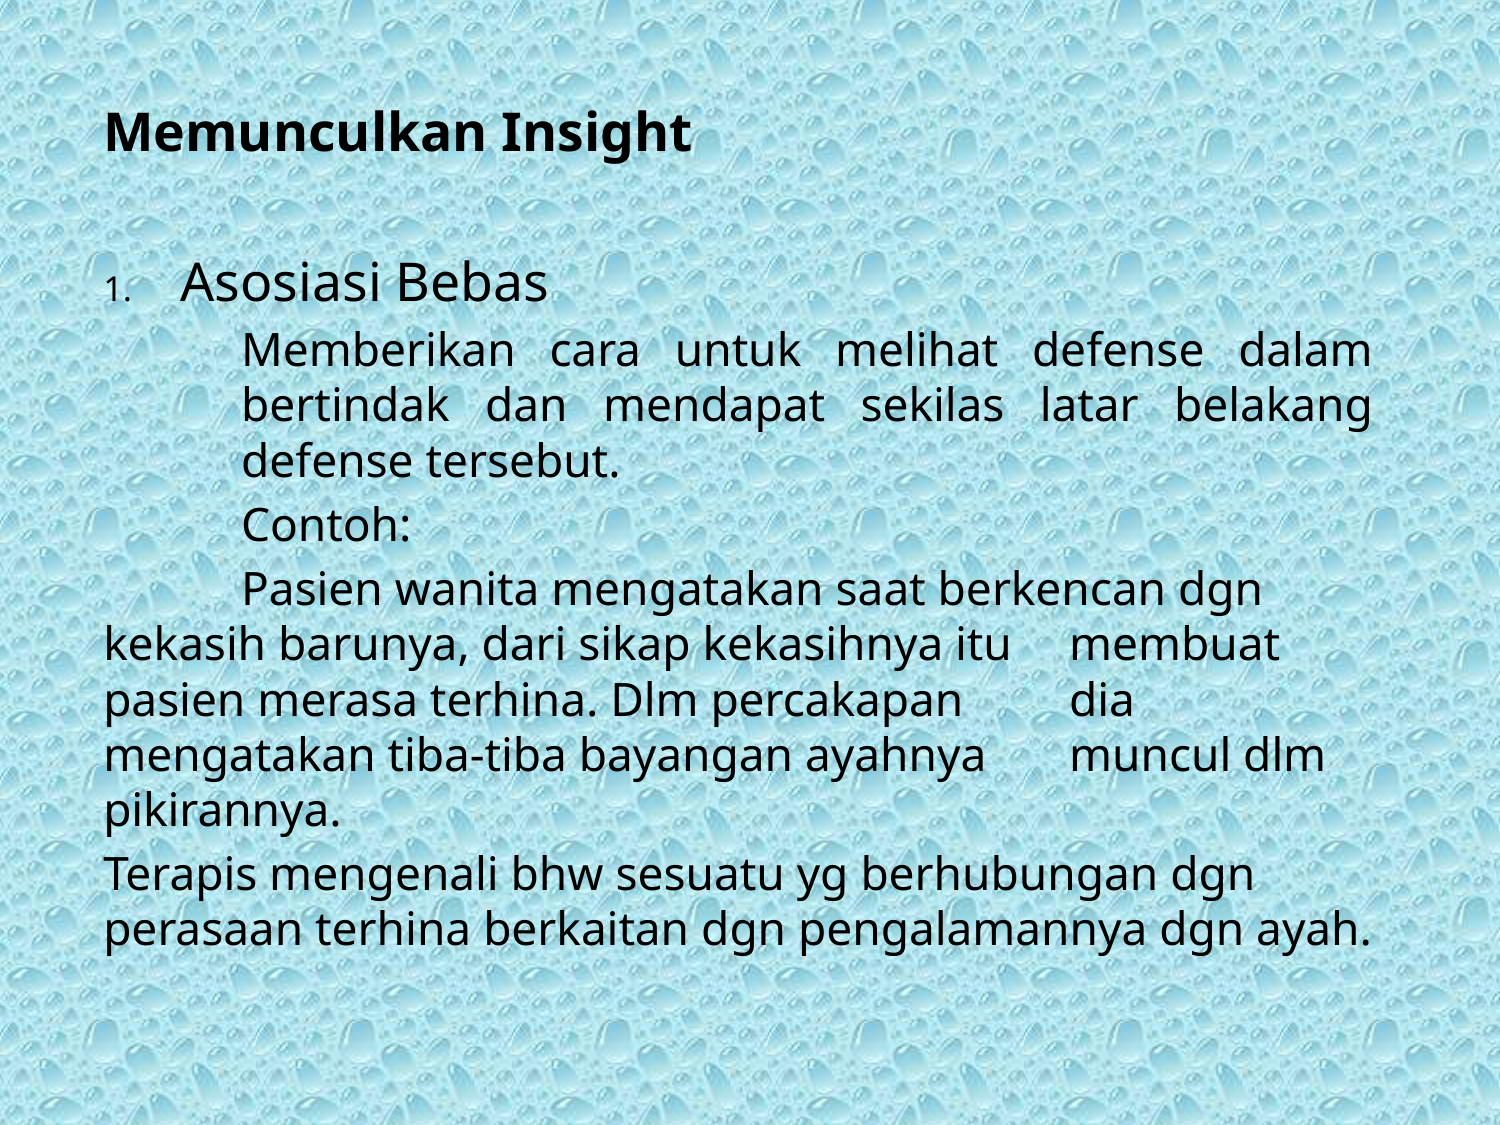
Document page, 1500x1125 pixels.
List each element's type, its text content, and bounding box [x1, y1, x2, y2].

picture [0, 0, 1500, 1125]
subtitle Memunculkan Insight Asosiasi Bebas Memberikan cara untuk melihat defense dalam bertindak dan mendapat sekilas latar belakang defense tersebut. Contoh: Pasien wanita mengatakan saat berkencan dgn kekasih barunya, dari sikap kekasihnya itu membuat pasien merasa terhina. Dlm percakapan dia mengatakan tiba-tiba bayangan ayahnya muncul dlm pikirannya. Terapis mengenali bhw sesuatu yg berhubungan dgn perasaan terhina berkaitan dgn pengalamannya dgn ayah. [88, 90, 1388, 1024]
